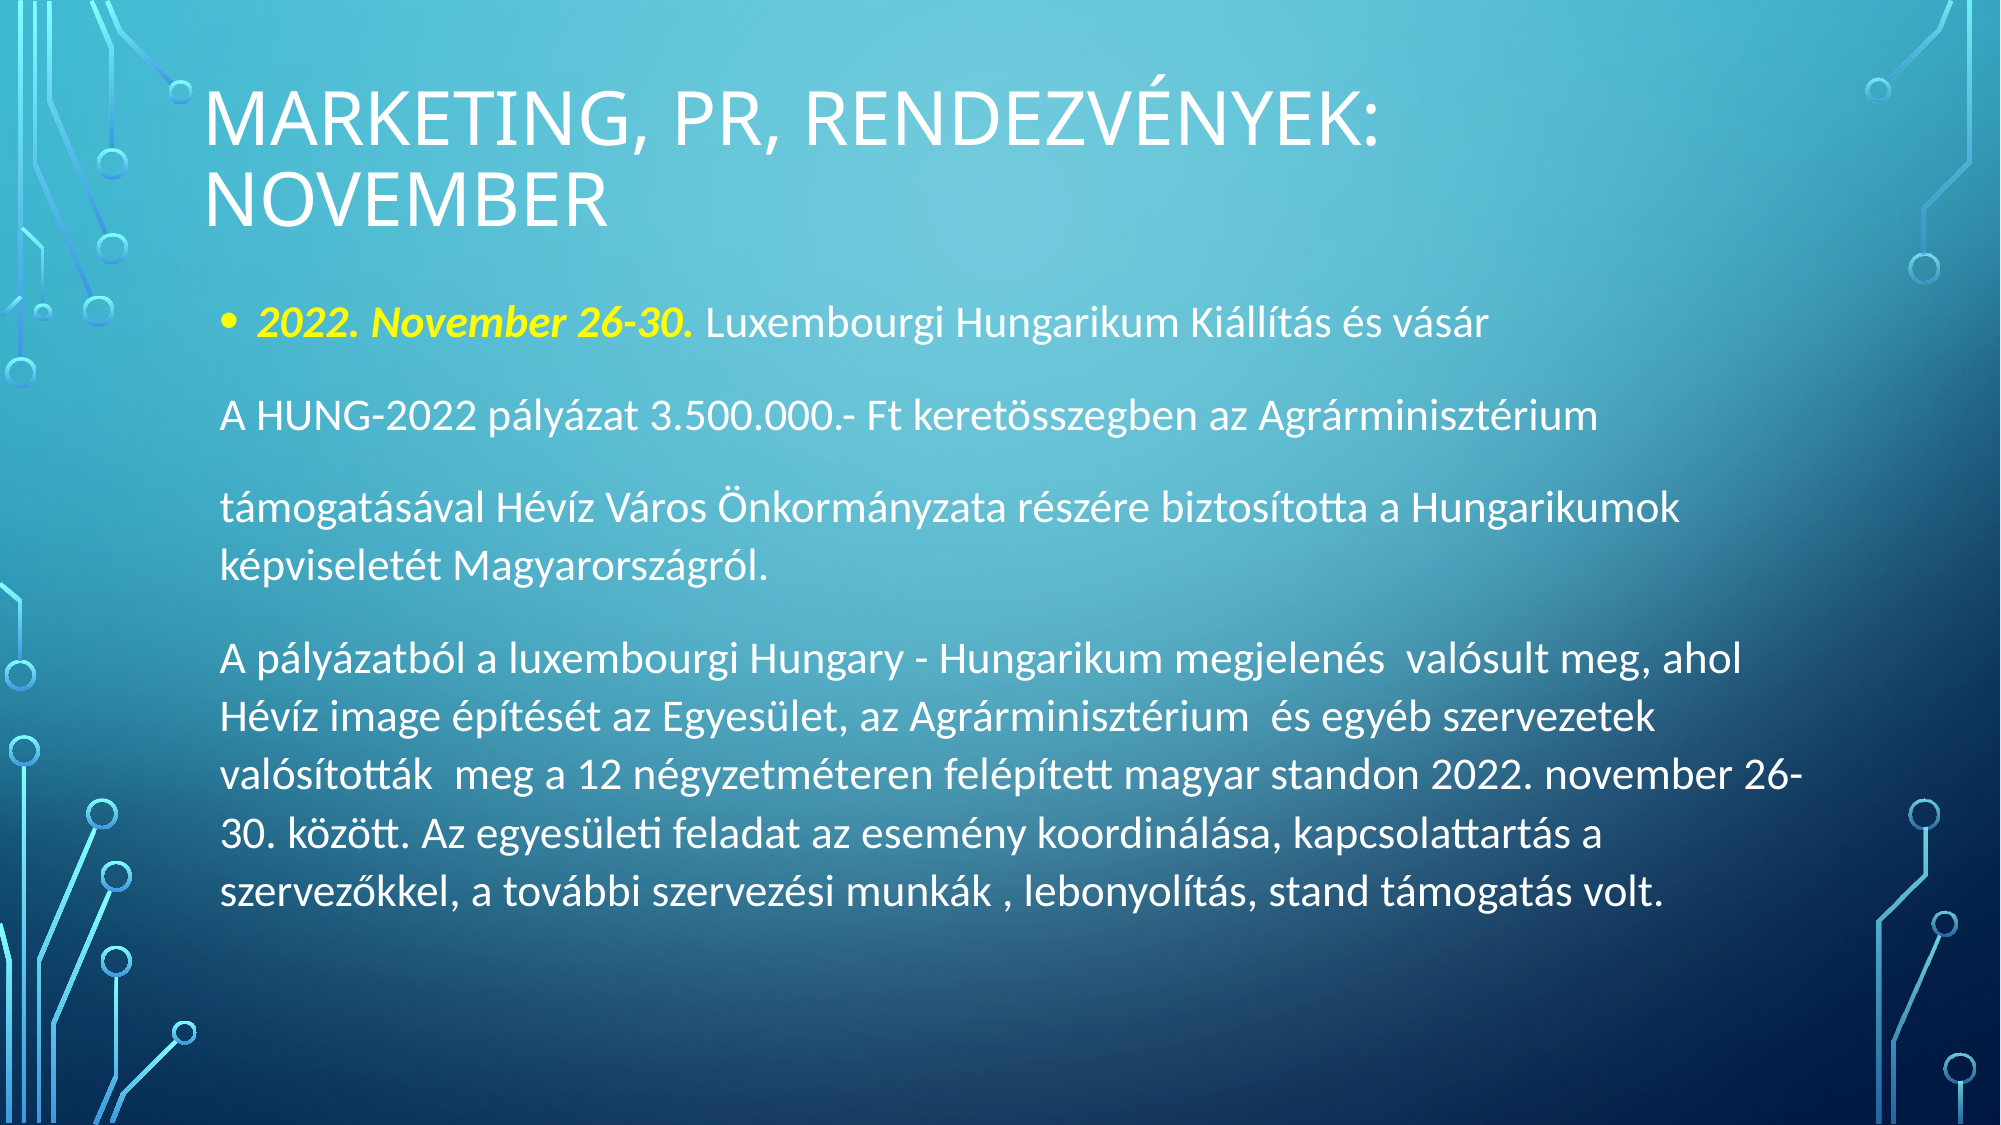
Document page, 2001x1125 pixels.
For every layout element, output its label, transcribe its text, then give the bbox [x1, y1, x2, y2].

title Marketing, PR, Rendezvények: November [187, 82, 1813, 241]
list 2022. November 26-30. Luxembourgi Hungarikum Kiállítás és vásár A HUNG-2022 pályázat 3.500.000.- Ft keretösszegben az Agrárminisztérium támogatásával Hévíz Város Önkormányzata részére biztosította a Hungarikumok képviseletét Magyarországról. A pályázatból a luxembourgi Hungary - Hungarikum megjelenés valósult meg, ahol Hévíz image építését az Egyesület, az Agrárminisztérium és egyéb szervezetek valósították meg a 12 négyzetméteren felépített magyar standon 2022. november 26-30. között. Az egyesületi feladat az esemény koordinálása, kapcsolattartás a szervezőkkel, a további szervezési munkák , lebonyolítás, stand támogatás volt. [204, 280, 1830, 932]
